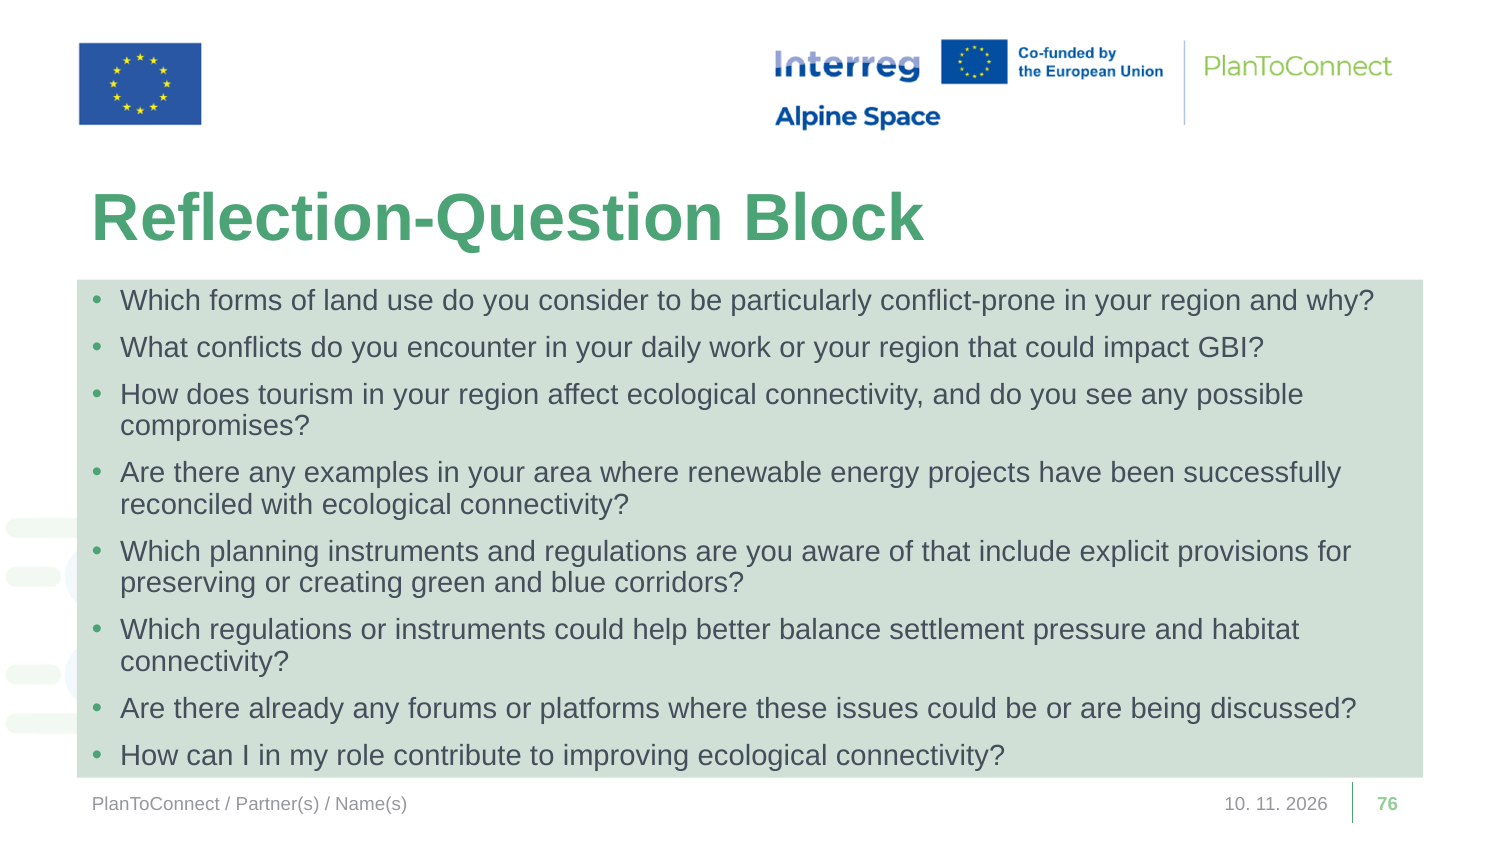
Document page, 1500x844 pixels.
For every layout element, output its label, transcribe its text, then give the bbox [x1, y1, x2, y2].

list Which forms of land use do you consider to be particularly conflict-prone in your region and why? What conflicts do you encounter in your daily work or your region that could impact GBI? How does tourism in your region affect ecological connectivity, and do you see any possible compromises? Are there any examples in your area where renewable energy projects have been successfully reconciled with ecological connectivity? Which planning instruments and regulations are you aware of that include explicit provisions for preserving or creating green and blue corridors? Which regulations or instruments could help better balance settlement pressure and habitat connectivity? Are there already any forums or platforms where these issues could be or are being discussed? How can I in my role contribute to improving ecological connectivity? [76, 280, 1424, 778]
slide_number 76 [1362, 782, 1424, 824]
picture [0, 0, 1500, 844]
footer PlanToConnect / Partner(s) / Name(s) [76, 782, 1020, 824]
title Reflection-Question Block [76, 157, 1424, 280]
slide_number 19. 11. 2025 [1024, 782, 1343, 824]
